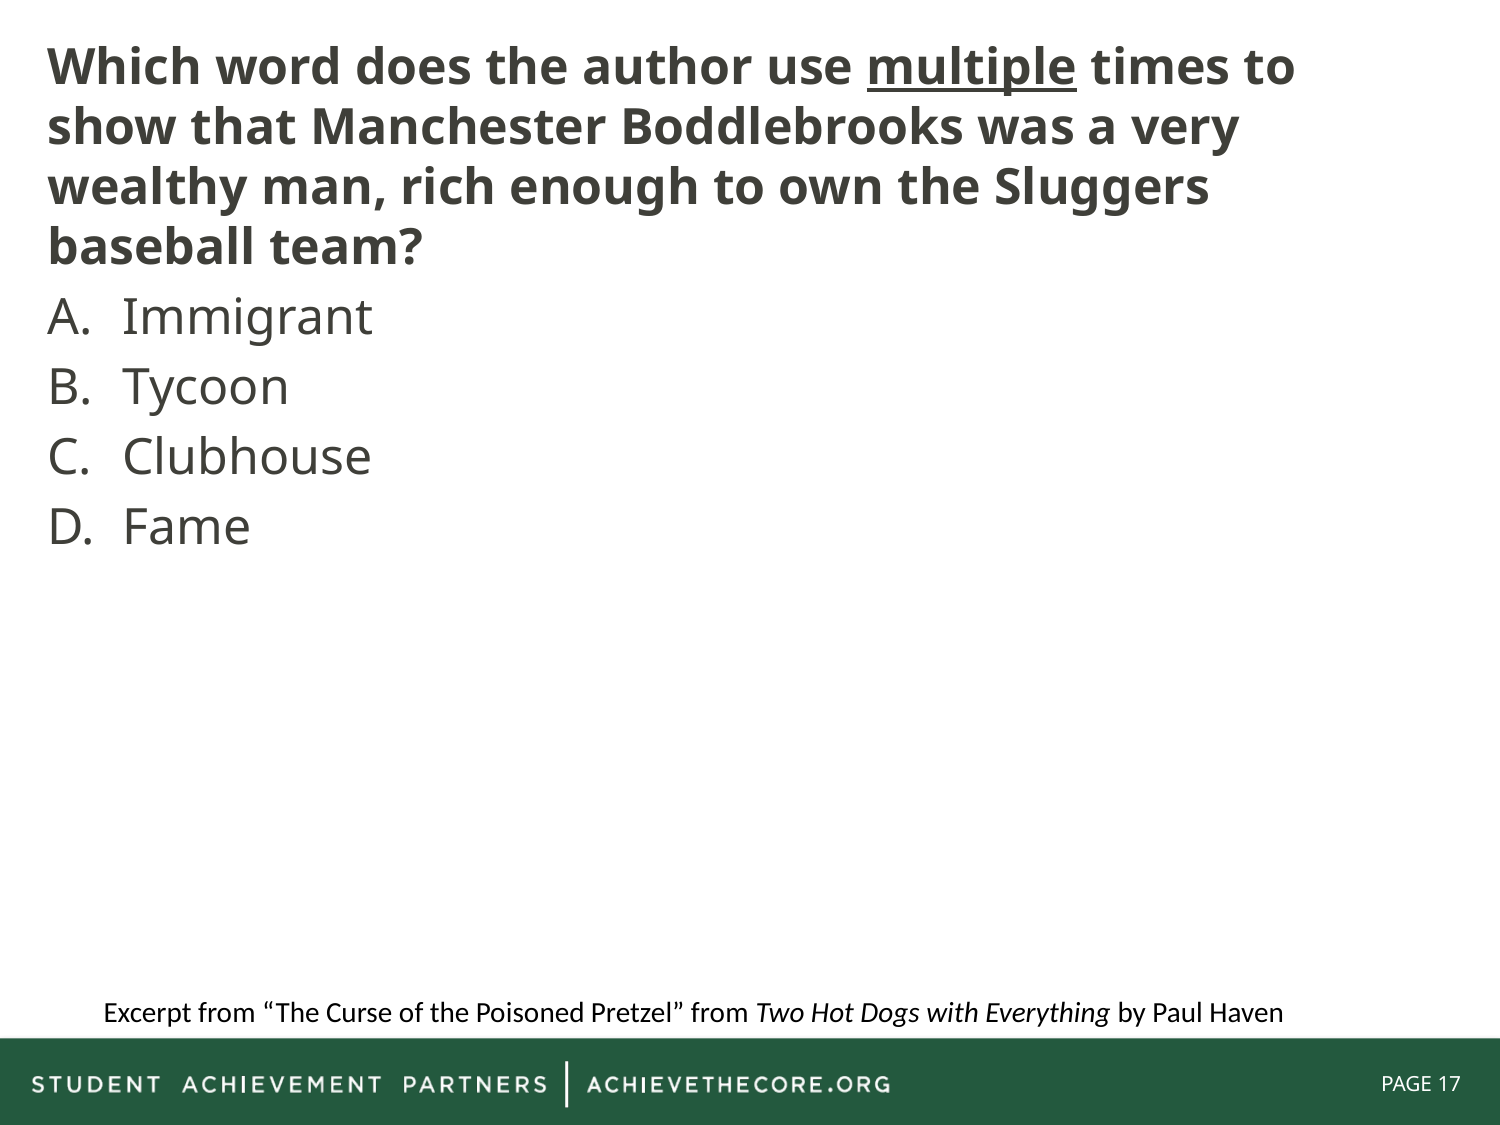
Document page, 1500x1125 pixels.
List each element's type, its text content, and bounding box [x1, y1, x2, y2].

list Which word does the author use multiple times to show that Manchester Boddlebrooks was a very wealthy man, rich enough to own the Sluggers baseball team? Immigrant Tycoon Clubhouse Fame [32, 26, 1446, 922]
text_box Excerpt from “The Curse of the Poisoned Pretzel” from Two Hot Dogs with Everything by Paul Haven [0, 985, 1500, 1036]
